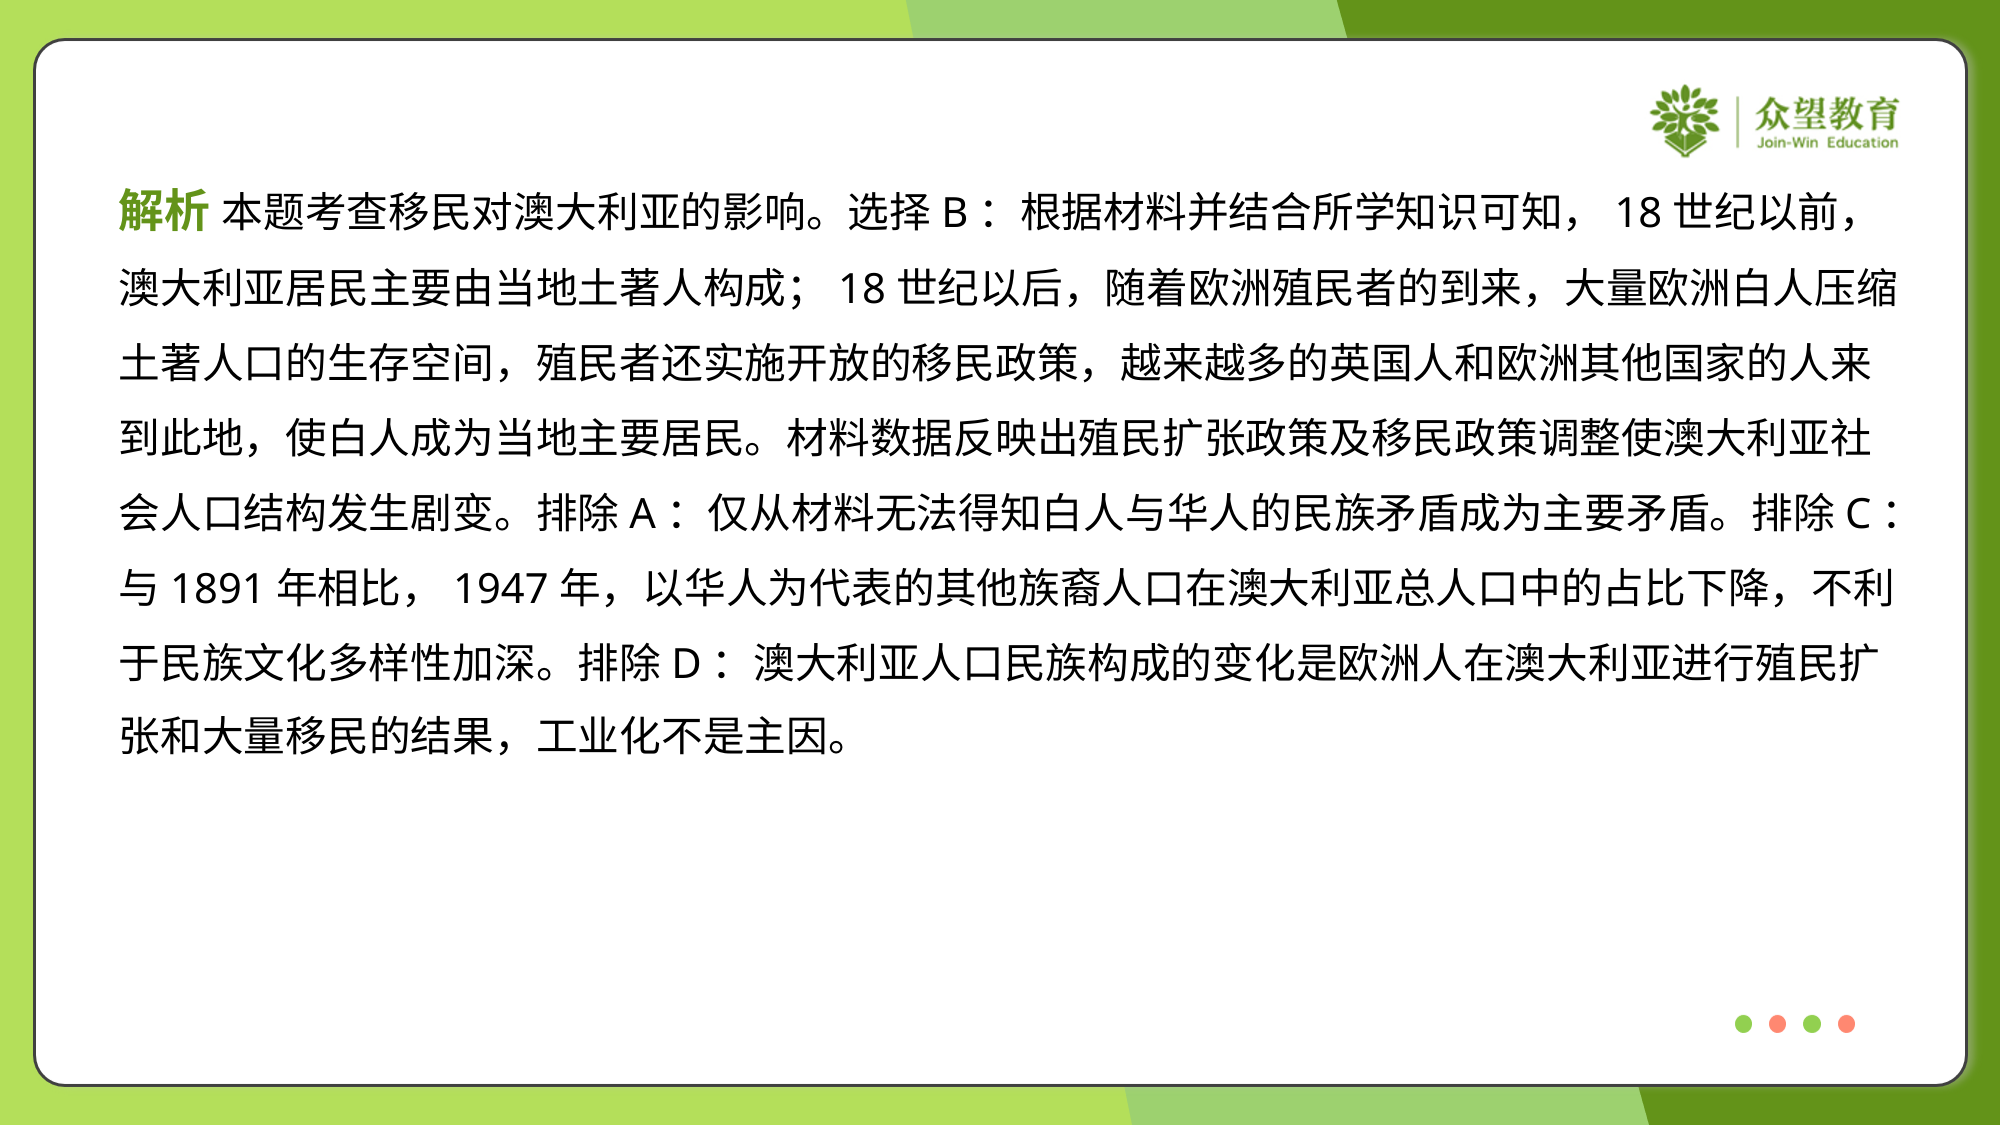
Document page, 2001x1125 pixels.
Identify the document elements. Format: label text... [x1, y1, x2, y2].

text_box 解析 本题考查移民对澳大利亚的影响。选择B：根据材料并结合所学知识可知，18世纪以前， 澳大利亚居民主要由当地土著人构成；18世纪以后，随着欧洲殖民者的到来，大量欧洲白人压缩 土著人口的生存空间，殖民者还实施开放的移民政策，越来越多的英国人和欧洲其他国家的人来 到此地，使白人成为当地主要居民。材料数据反映出殖民扩张政策及移民政策调整使澳大利亚社 会人口结构发生剧变。排除A：仅从材料无法得知白人与华人的民族矛盾成为主要矛盾。排除C： 与1891年相比，1947年，以华人为代表的其他族裔人口在澳大利亚总人口中的占比下降，不利 于民族文化多样性加深。排除D：澳大利亚人口民族构成的变化是欧洲人在澳大利亚进行殖民扩 张和大量移民的结果，工业化不是主因。 [118, 159, 1883, 752]
picture [0, 0, 2000, 1125]
